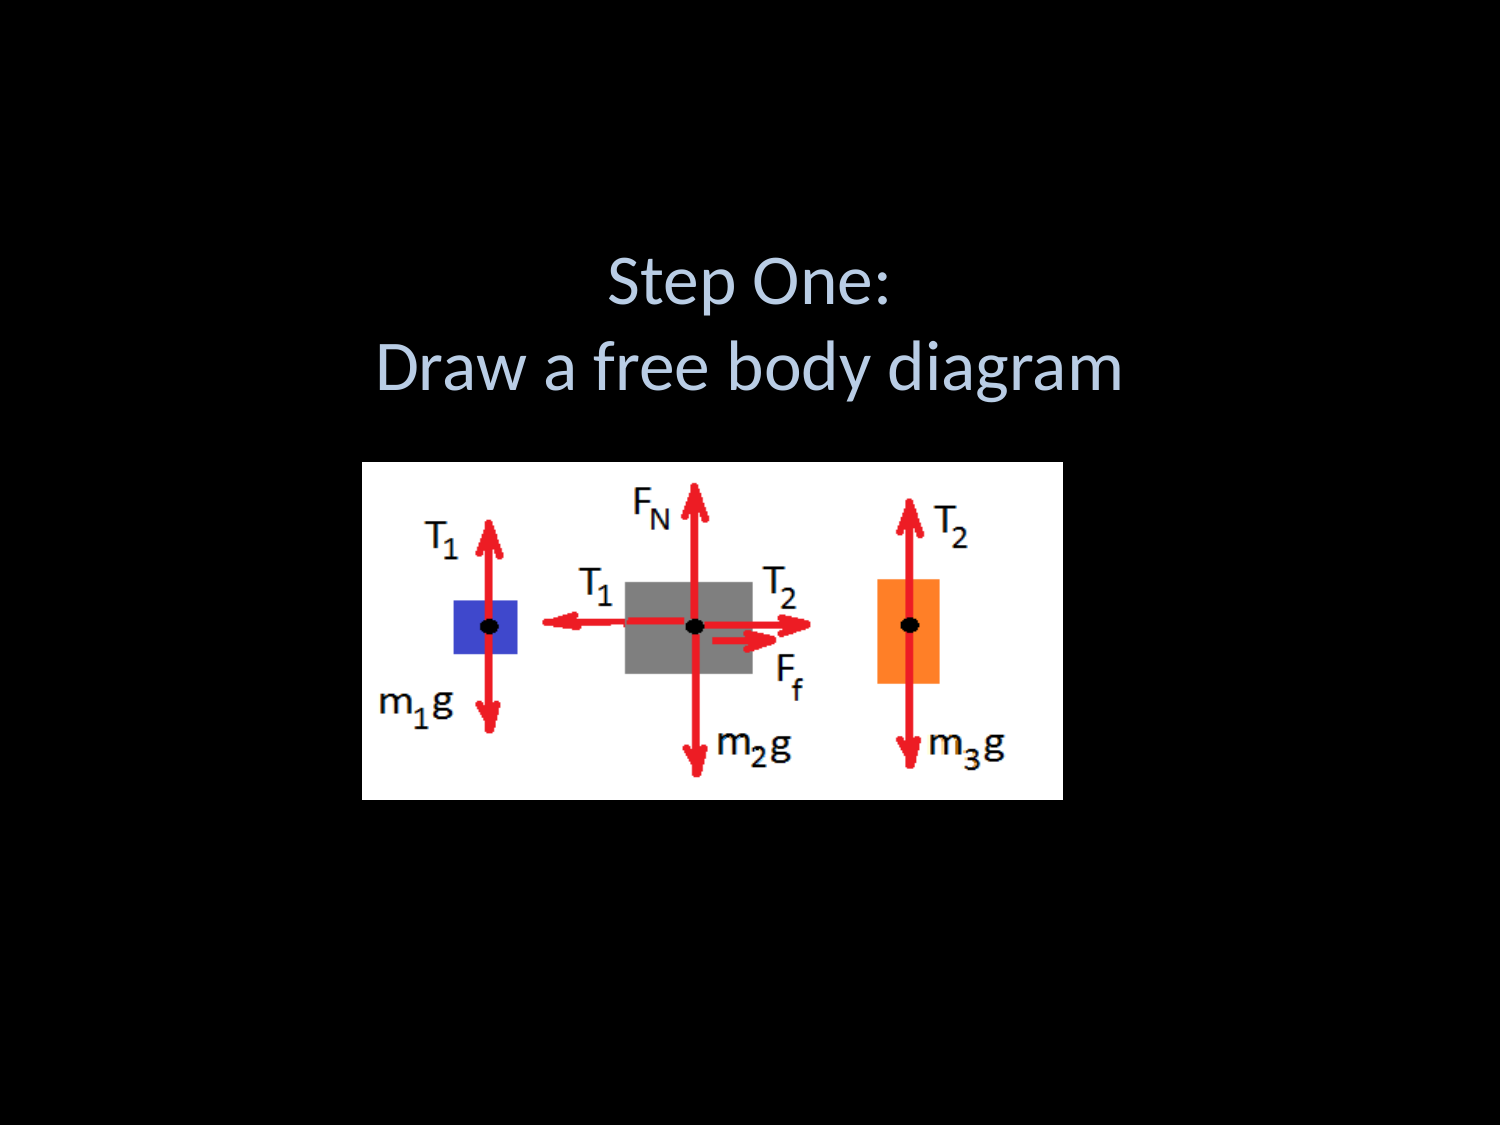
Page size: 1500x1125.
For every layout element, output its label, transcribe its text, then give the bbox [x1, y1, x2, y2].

picture [362, 462, 1063, 801]
title Step One: Draw a free body diagram [75, 224, 1425, 413]
